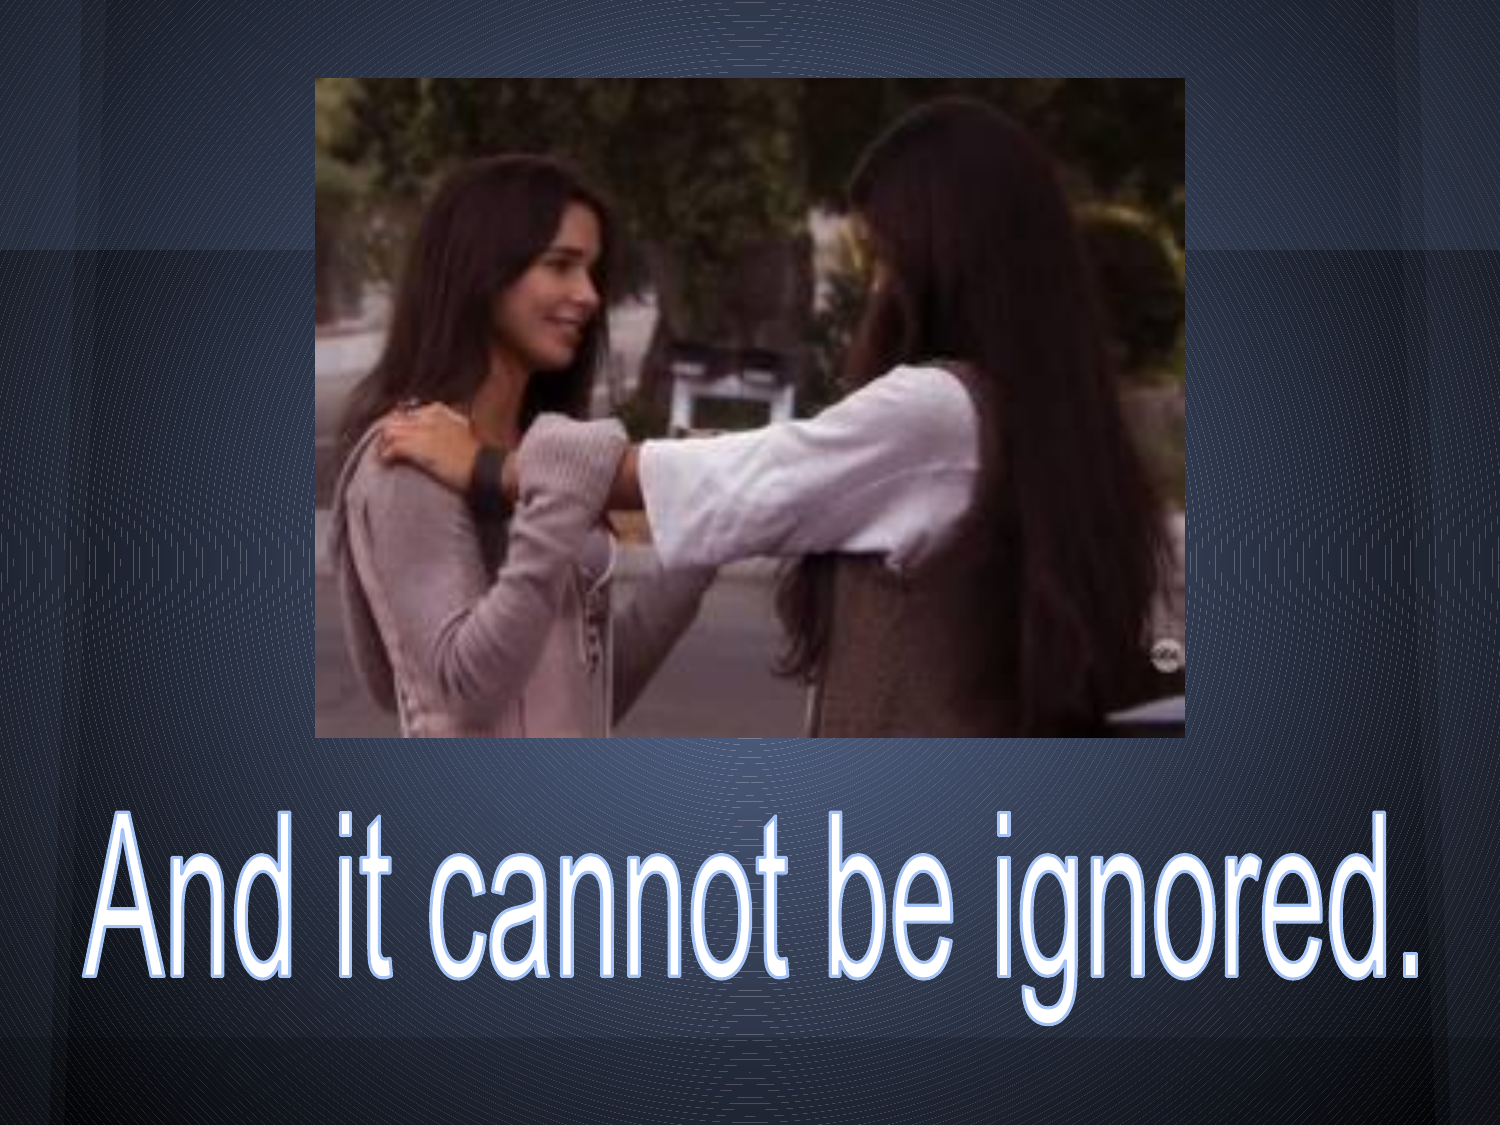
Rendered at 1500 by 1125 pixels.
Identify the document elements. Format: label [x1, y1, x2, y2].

text_box [1263, 854, 1322, 980]
text_box [340, 812, 351, 836]
text_box [830, 812, 885, 980]
text_box [757, 815, 788, 978]
text_box [361, 815, 392, 978]
text_box [490, 854, 549, 980]
text_box [893, 854, 952, 980]
text_box [83, 812, 165, 977]
text_box [1155, 854, 1215, 980]
text_box [1226, 854, 1261, 977]
text_box [692, 854, 751, 980]
text_box [235, 812, 290, 980]
text_box [628, 854, 680, 977]
text_box [1092, 854, 1144, 977]
text_box [172, 854, 223, 977]
text_box [1404, 953, 1417, 977]
text_box [430, 854, 486, 980]
text_box [340, 857, 351, 977]
text_box [1330, 812, 1385, 980]
text_box [998, 812, 1009, 836]
text_box [1021, 854, 1077, 1025]
text_box [998, 857, 1009, 977]
text_box [315, 78, 1185, 738]
text_box [561, 854, 613, 977]
